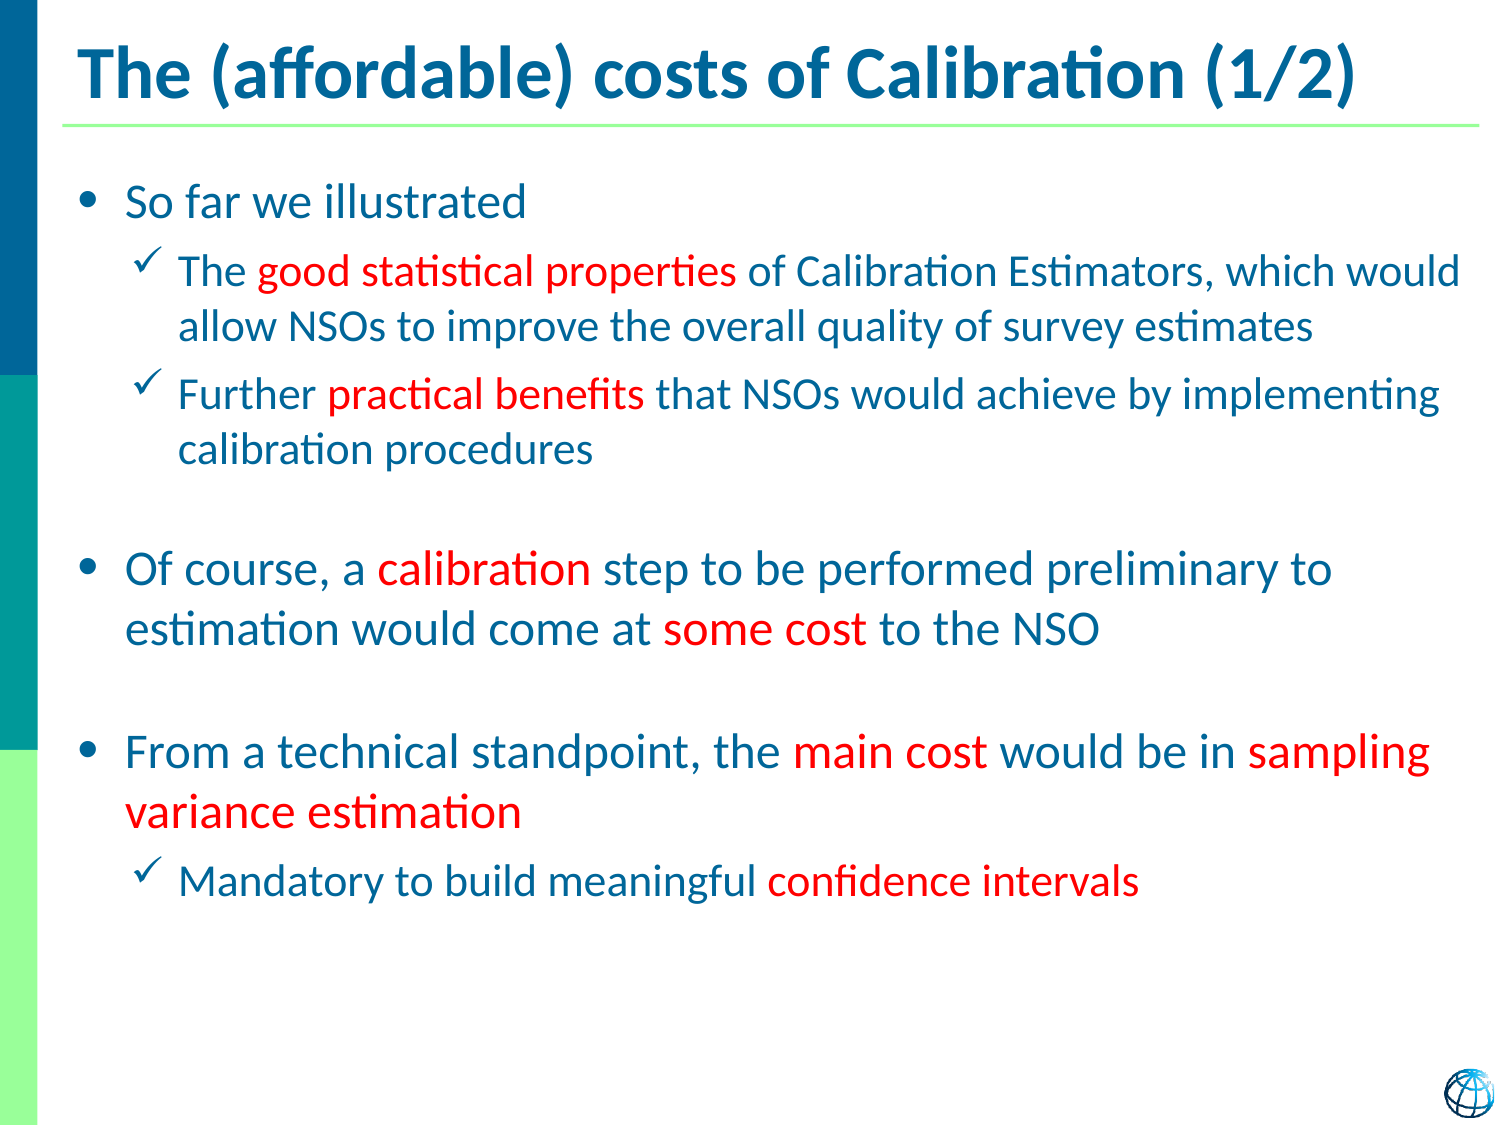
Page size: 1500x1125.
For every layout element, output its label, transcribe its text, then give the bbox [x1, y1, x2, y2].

picture [1444, 1068, 1495, 1118]
picture [1460, 1078, 1468, 1084]
list So far we illustrated The good statistical properties of Calibration Estimators, which would allow NSOs to improve the overall quality of survey estimates Further practical benefits that NSOs would achieve by implementing calibration procedures Of course, a calibration step to be performed preliminary to estimation would come at some cost to the NSO From a technical standpoint, the main cost would be in sampling variance estimation Mandatory to build meaningful confidence intervals [62, 160, 1480, 1047]
title The (affordable) costs of Calibration (1/2) [62, 19, 1480, 121]
picture [1468, 1068, 1495, 1106]
